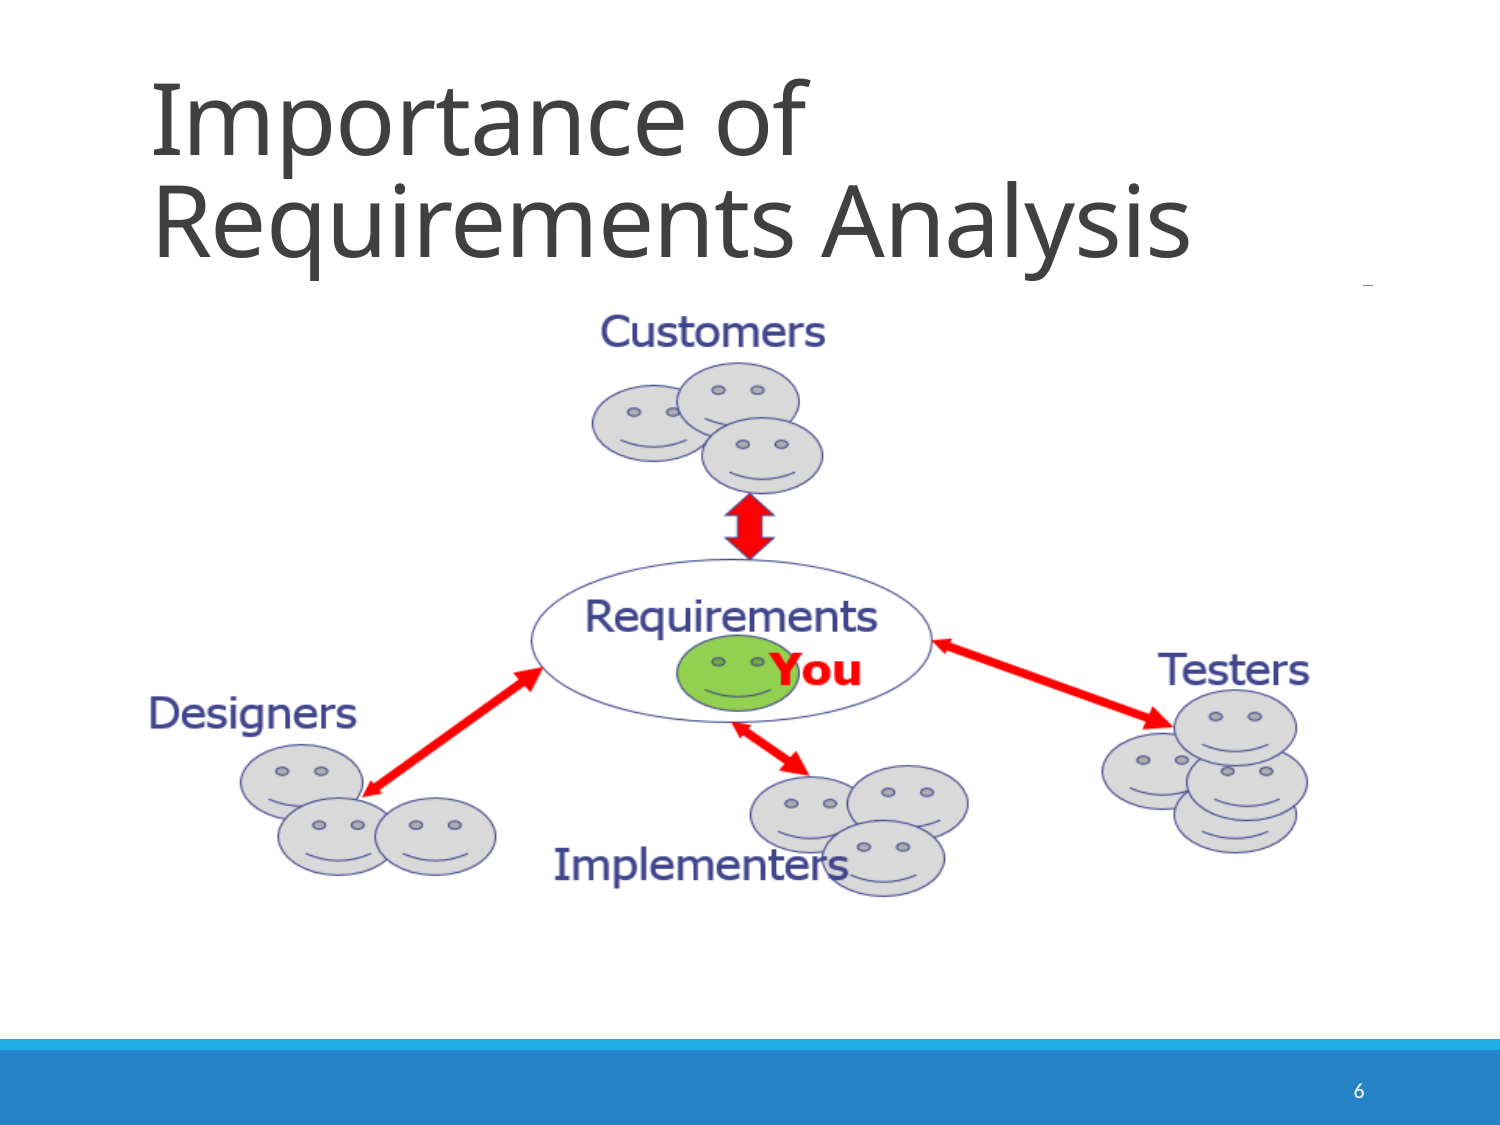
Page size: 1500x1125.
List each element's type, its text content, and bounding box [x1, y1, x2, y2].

picture [136, 284, 1363, 914]
slide_number 6 [1218, 1059, 1380, 1120]
title Importance of Requirements Analysis [135, 47, 1373, 285]
